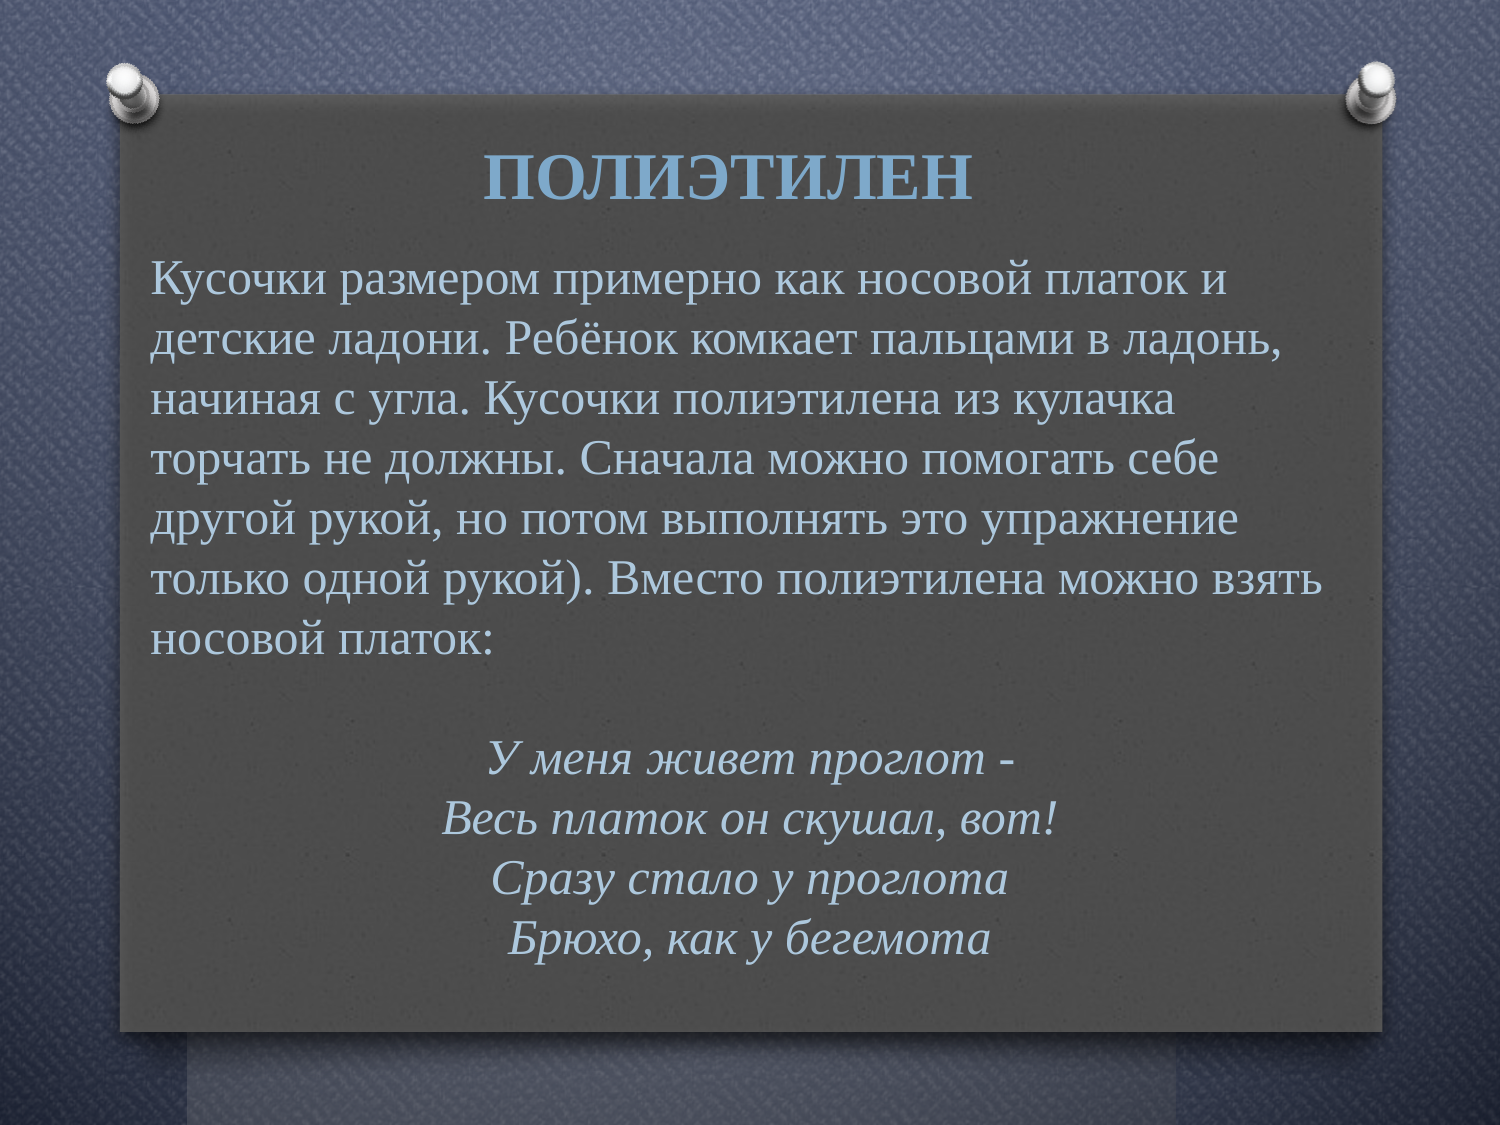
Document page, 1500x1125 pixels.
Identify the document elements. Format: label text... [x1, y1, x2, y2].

picture [1317, 35, 1439, 156]
text_box ПОЛИЭТИЛЕН [468, 125, 989, 221]
text_box Кусочки размером примерно как носовой платок и детские ладони. Ребёнок комкает пальцами в ладонь, начиная с угла. Кусочки полиэтилена из кулачка торчать не должны. Сначала можно помогать себе другой рукой, но потом выполнять это упражнение только одной рукой). Вместо полиэтилена можно взять носовой платок: У меня живет проглот - Весь платок он скушал, вот! Сразу стало у проглота Брюхо, как у бегемота [135, 236, 1365, 972]
picture [75, 29, 198, 153]
